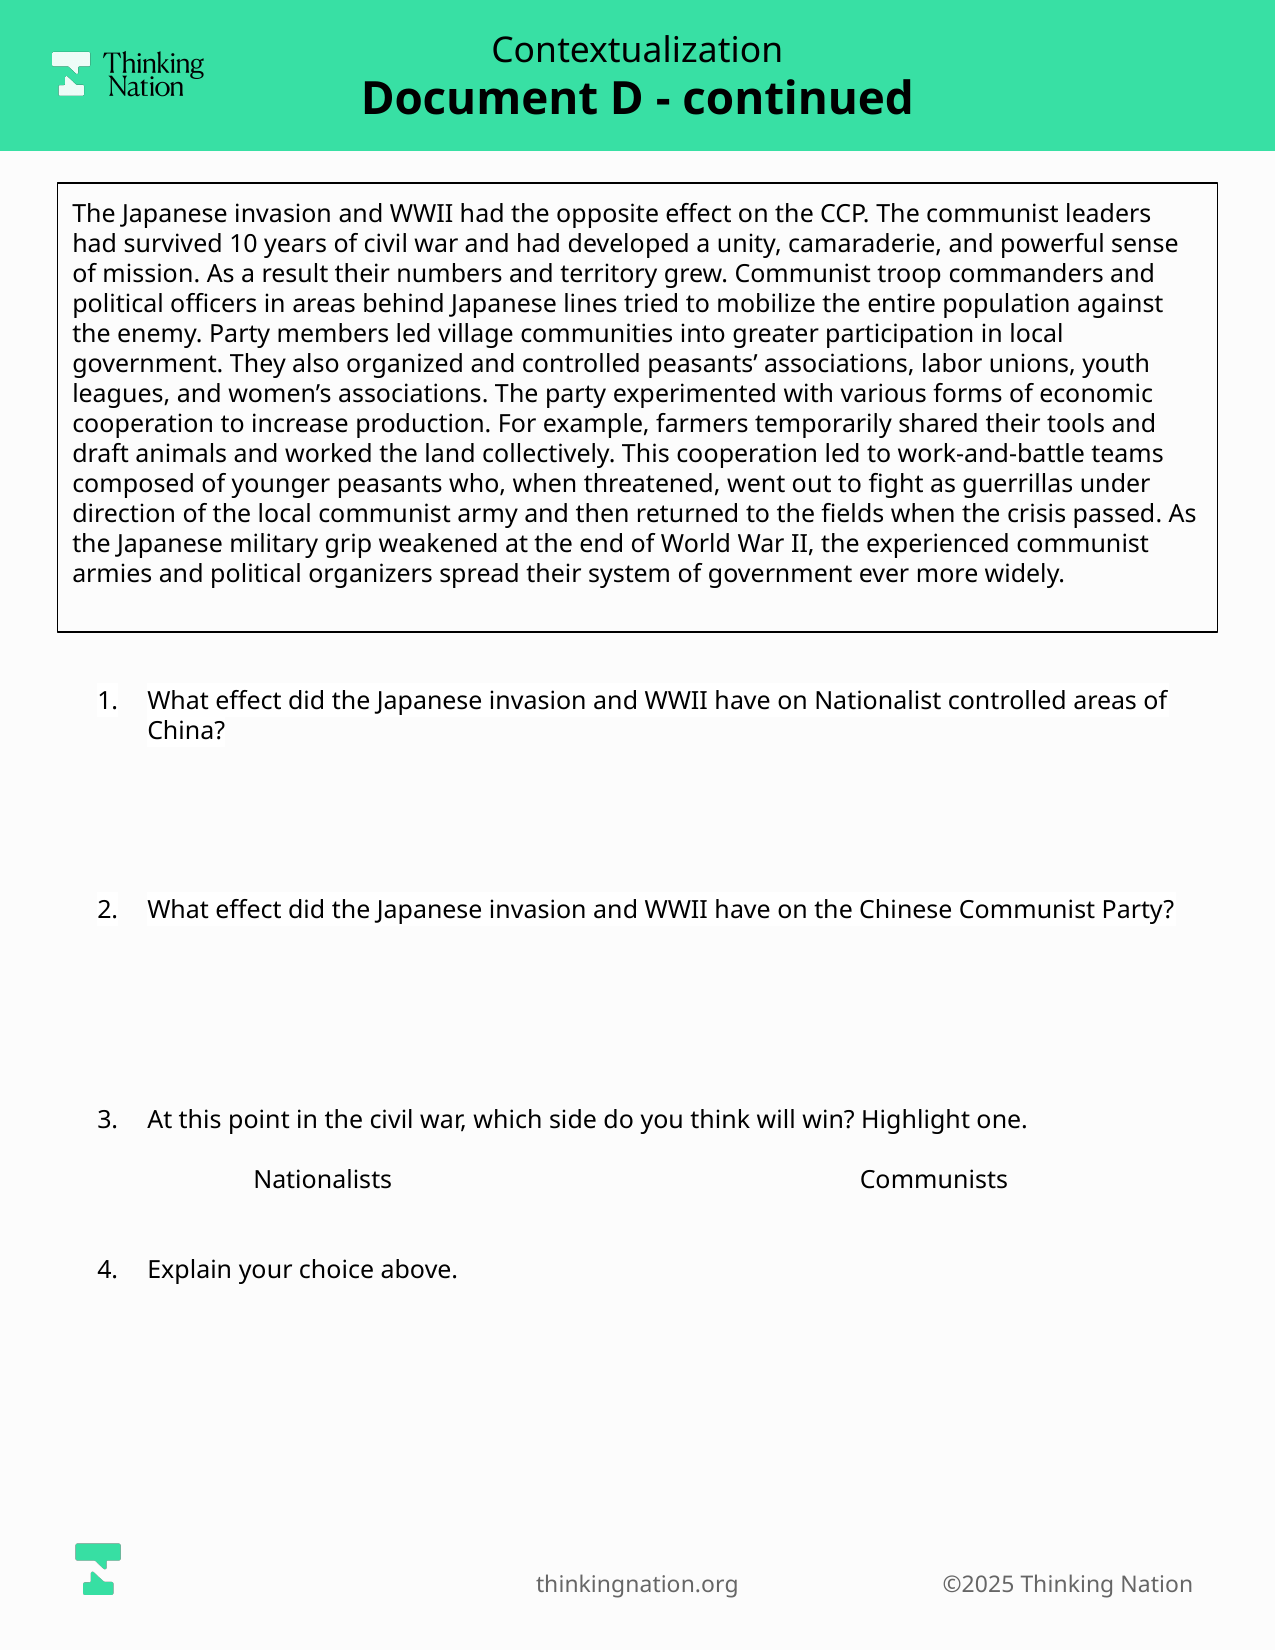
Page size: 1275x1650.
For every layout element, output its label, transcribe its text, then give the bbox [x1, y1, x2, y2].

text_box What effect did the Japanese invasion and WWII have on Nationalist controlled areas of China? What effect did the Japanese invasion and WWII have on the Chinese Communist Party? At this point in the civil war, which side do you think will win? Highlight one. Nationalists Communists Explain your choice above. [57, 669, 1205, 1503]
text_box ©2025 Thinking Nation [907, 1553, 1210, 1605]
picture [35, 37, 210, 110]
text_box thinkingnation.org [486, 1553, 789, 1605]
picture [62, 1533, 134, 1605]
text_box Contextualization Document D - continued [0, 0, 1275, 151]
text_box The Japanese invasion and WWII had the opposite effect on the CCP. The communist leaders had survived 10 years of civil war and had developed a unity, camaraderie, and powerful sense of mission. As a result their numbers and territory grew. Communist troop commanders and political officers in areas behind Japanese lines tried to mobilize the entire population against the enemy. Party members led village communities into greater participation in local government. They also organized and controlled peasants’ associations, labor unions, youth leagues, and women’s associations. The party experimented with various forms of economic cooperation to increase production. For example, farmers temporarily shared their tools and draft animals and worked the land collectively. This cooperation led to work-and-battle teams composed of younger peasants who, when threatened, went out to fight as guerrillas under direction of the local communist army and then returned to the fields when the crisis passed. As the Japanese military grip weakened at the end of World War II, the experienced communist armies and political organizers spread their system of government ever more widely. [57, 182, 1218, 632]
